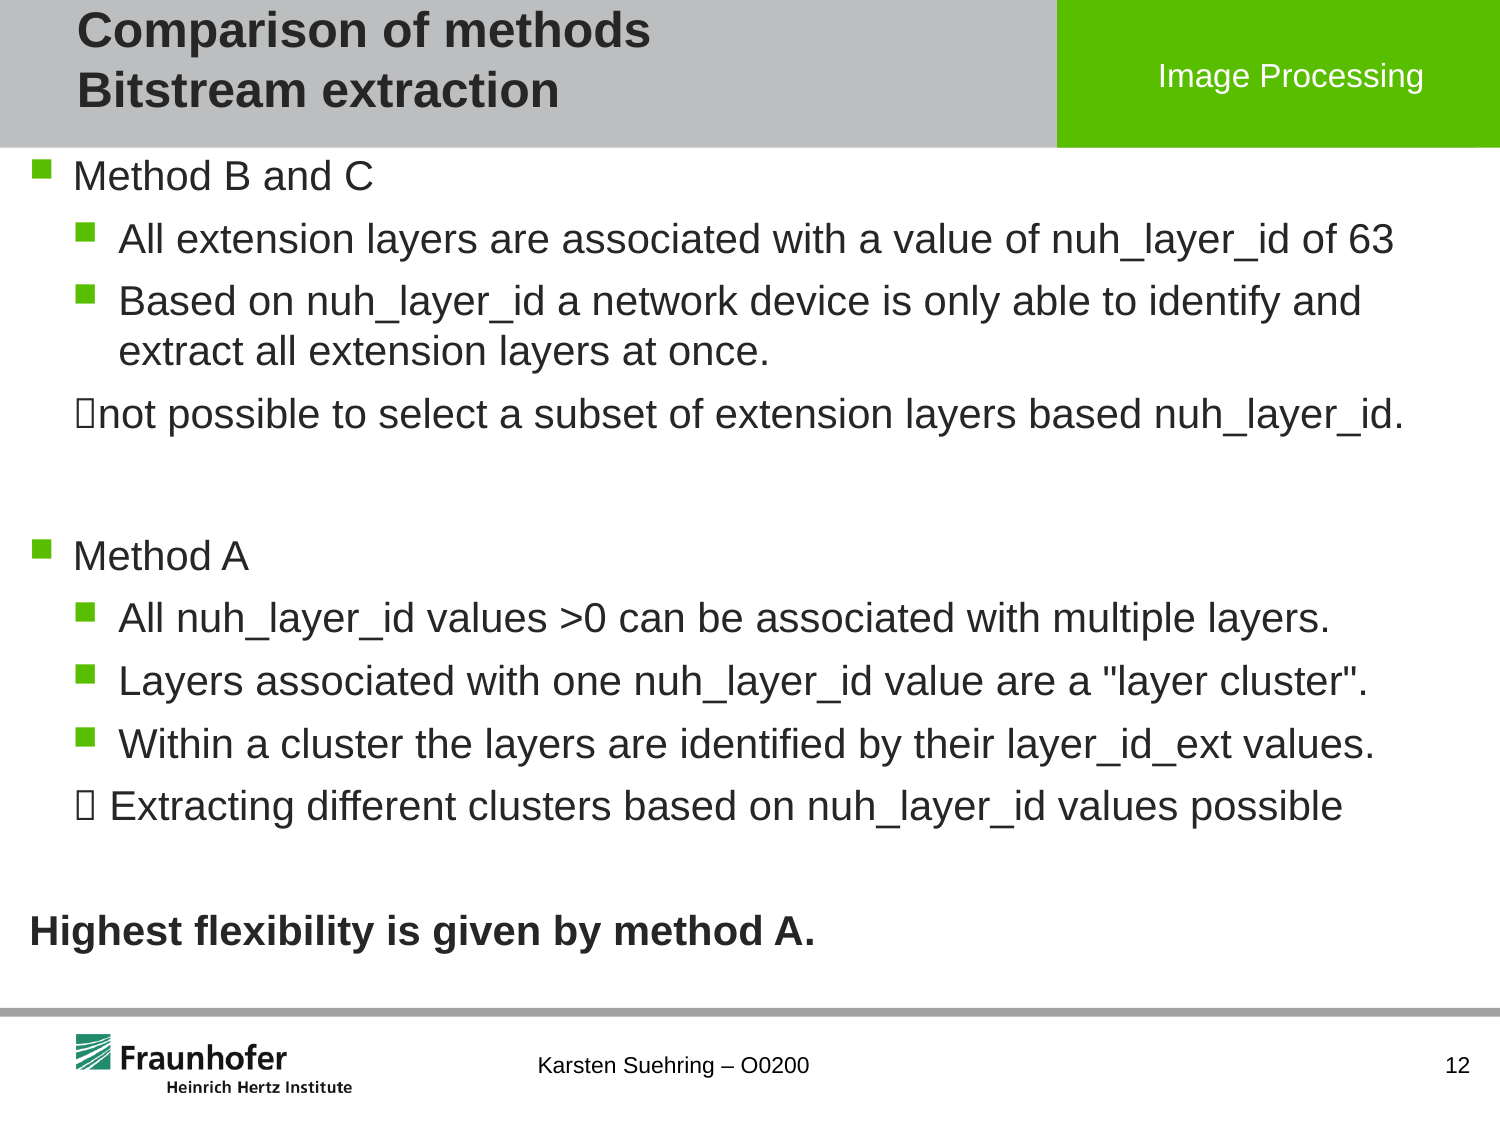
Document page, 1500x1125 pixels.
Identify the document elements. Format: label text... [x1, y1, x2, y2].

slide_number 12 [1394, 1034, 1471, 1094]
list Method B and C All extension layers are associated with a value of nuh_layer_id of 63 Based on nuh_layer_id a network device is only able to identify and extract all extension layers at once. not possible to select a subset of extension layers based nuh_layer_id. Method A All nuh_layer_id values >0 can be associated with multiple layers. Layers associated with one nuh_layer_id value are a "layer cluster". Within a cluster the layers are identified by their layer_id_ext values.  Extracting different clusters based on nuh_layer_id values possible Highest flexibility is given by method A. [29, 148, 1424, 965]
title Comparison of methods Bitstream extraction [76, 58, 1022, 118]
picture [76, 1034, 352, 1093]
footer Karsten Suehring – O0200 [442, 1034, 1008, 1094]
